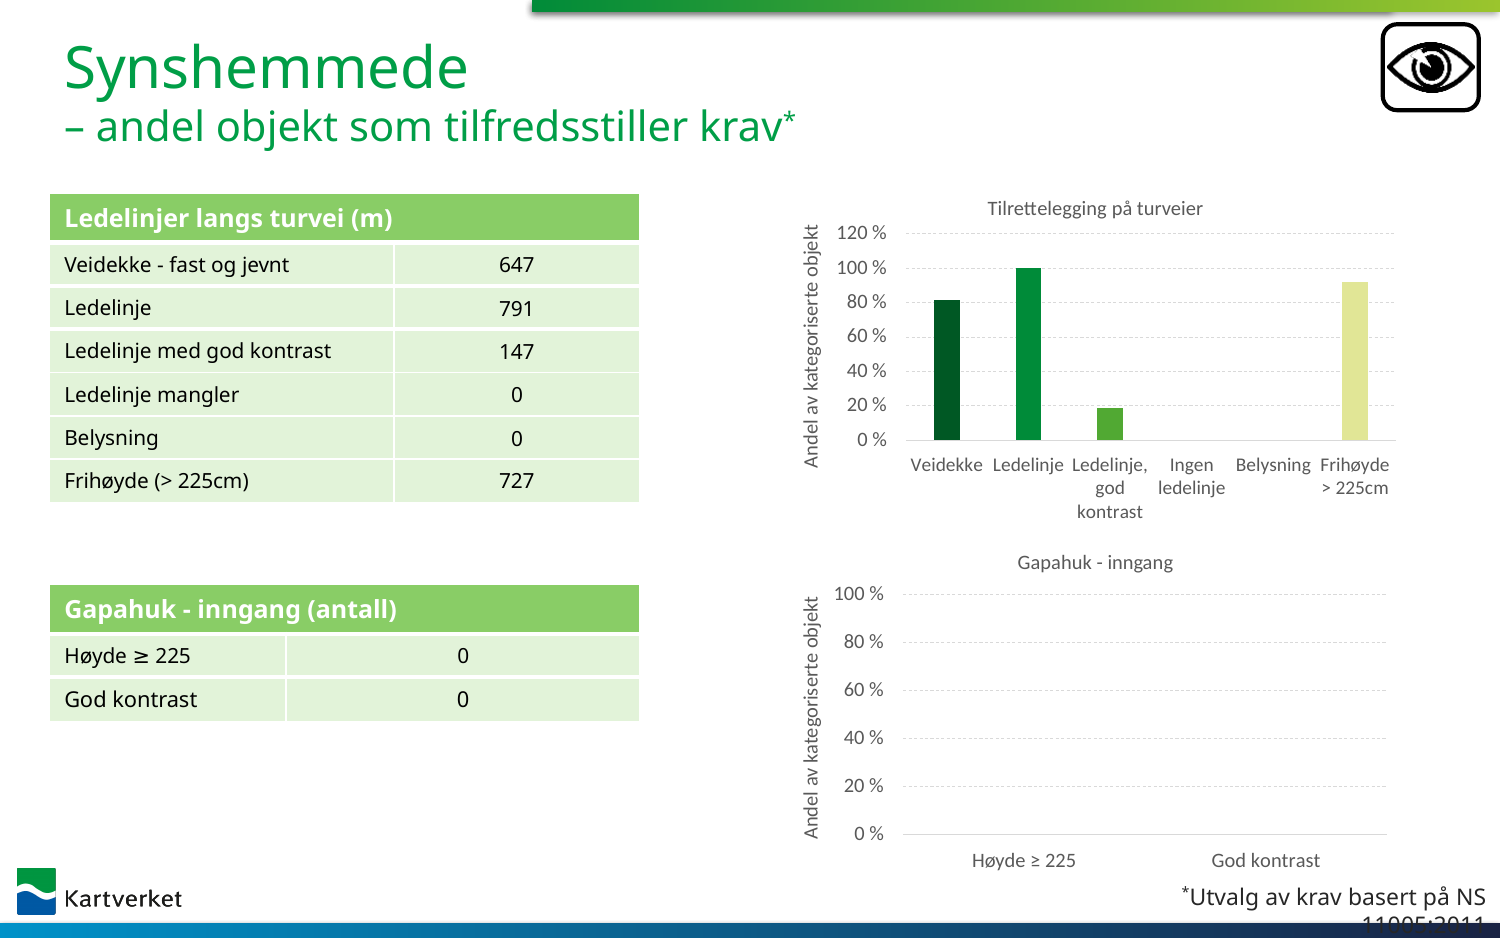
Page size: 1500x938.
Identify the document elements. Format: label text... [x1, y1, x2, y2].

text_box *Utvalg av krav basert på NS 11005:2011 [1068, 873, 1500, 938]
table_header Gapahuk - inngang (antall) [50, 585, 639, 632]
table_cell 727 [395, 460, 639, 502]
table_cell Ledelinje [50, 288, 393, 327]
table_cell Belysning [50, 417, 393, 458]
table_header Ledelinjer langs turvei (m) [50, 194, 639, 240]
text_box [1382, 24, 1480, 111]
picture [791, 541, 1400, 880]
table_cell Ledelinje med god kontrast [50, 331, 393, 372]
table_cell 0 [287, 679, 639, 721]
table_cell 0 [395, 373, 639, 415]
table_cell Høyde ≥ 225 [50, 636, 285, 675]
table_cell 147 [395, 331, 639, 372]
table_cell God kontrast [50, 679, 285, 721]
table_cell 0 [287, 636, 639, 675]
table_cell Frihøyde (> 225cm) [50, 460, 393, 502]
table_cell 791 [395, 288, 639, 327]
table_cell 647 [395, 245, 639, 284]
table_cell Ledelinje mangler [50, 373, 393, 415]
table_cell 0 [395, 417, 639, 458]
text_box Synshemmede – andel objekt som tilfredsstiller krav* [49, 24, 1431, 158]
picture [791, 187, 1400, 526]
table_cell Veidekke - fast og jevnt [50, 245, 393, 284]
